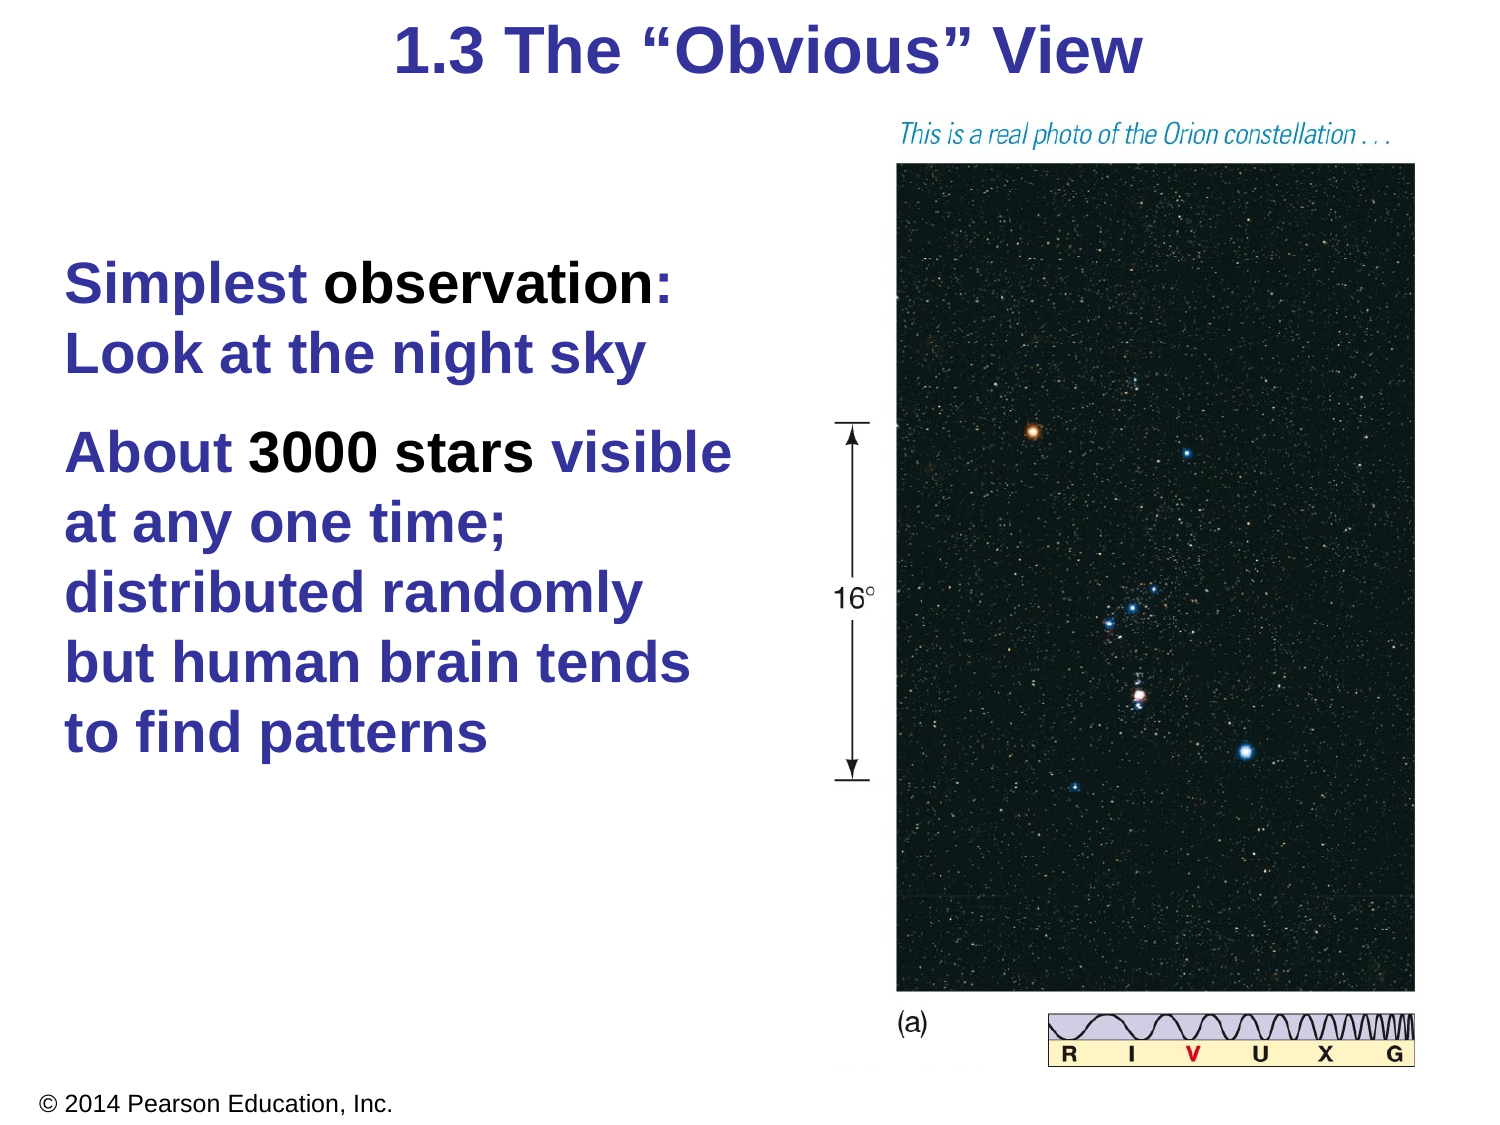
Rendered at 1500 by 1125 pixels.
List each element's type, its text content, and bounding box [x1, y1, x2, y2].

text_box 1.3 The “Obvious” View [87, 0, 1450, 95]
text_box Simplest observation: Look at the night sky About 3000 stars visible at any one time; distributed randomly but human brain tends to find patterns [50, 237, 763, 772]
picture [824, 112, 1424, 1071]
